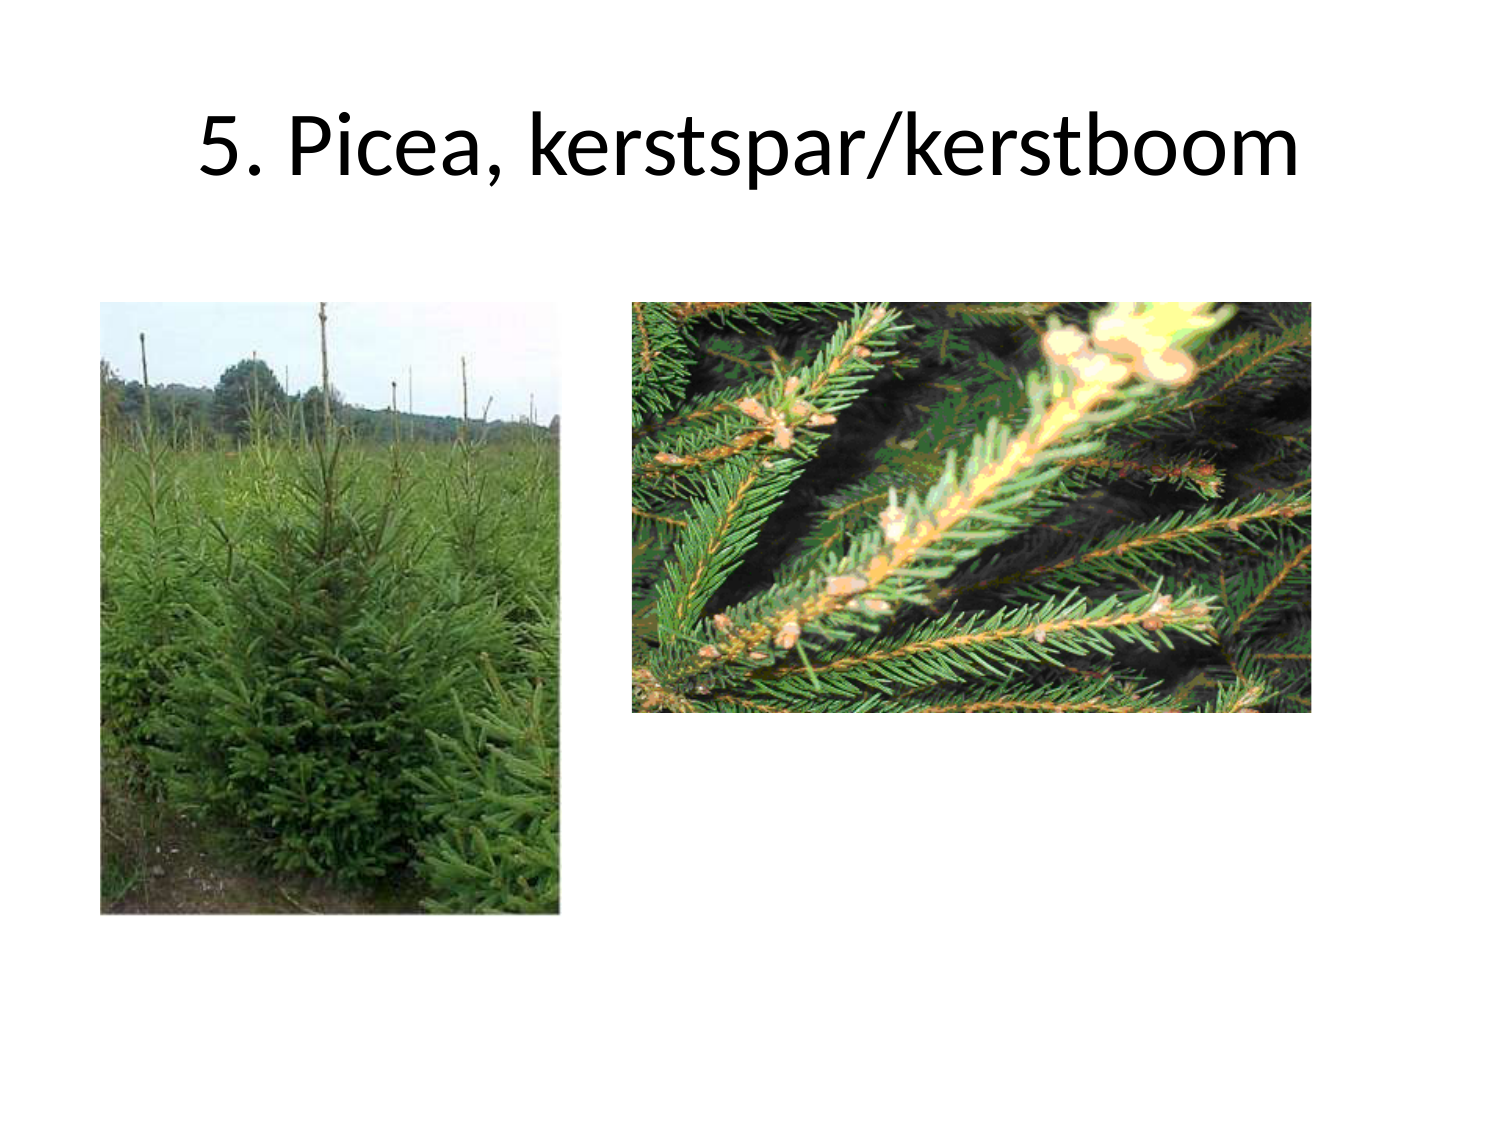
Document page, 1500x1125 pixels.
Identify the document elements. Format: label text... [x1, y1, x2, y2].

picture [100, 302, 562, 917]
title 5. Picea, kerstspar/kerstboom [75, 45, 1425, 233]
picture [631, 302, 1312, 713]
